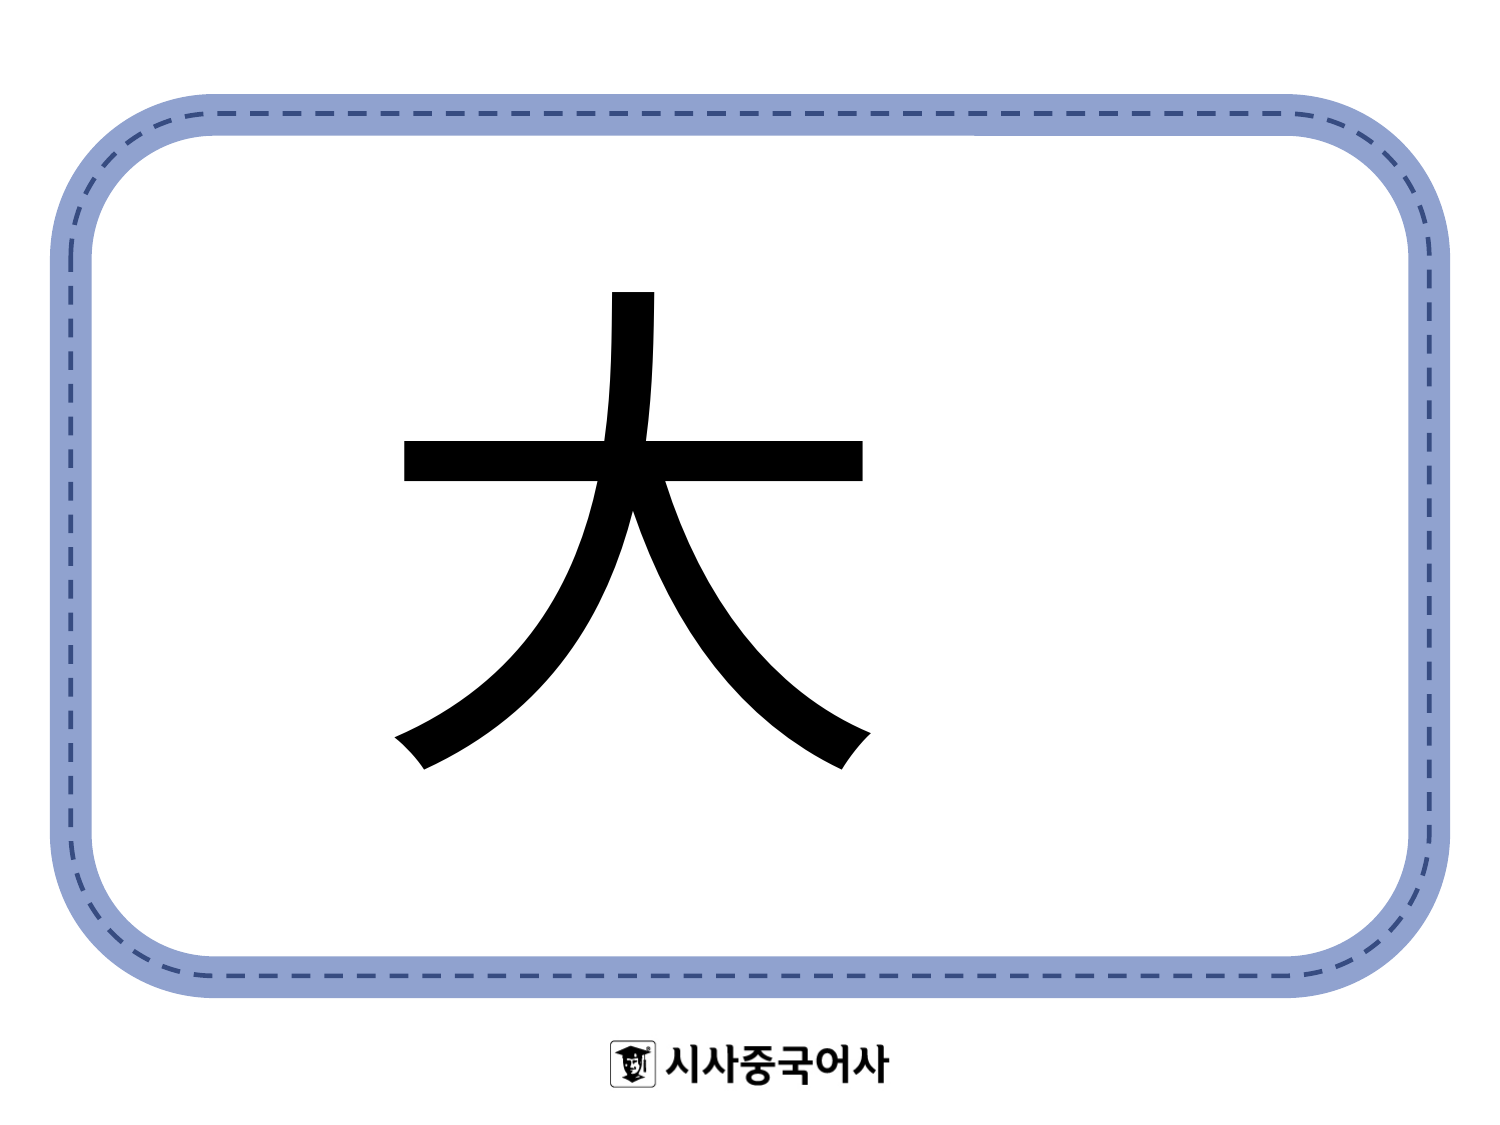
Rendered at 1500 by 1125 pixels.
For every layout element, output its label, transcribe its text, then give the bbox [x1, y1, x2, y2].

picture [602, 1034, 898, 1094]
text_box 大 [145, 189, 1354, 853]
